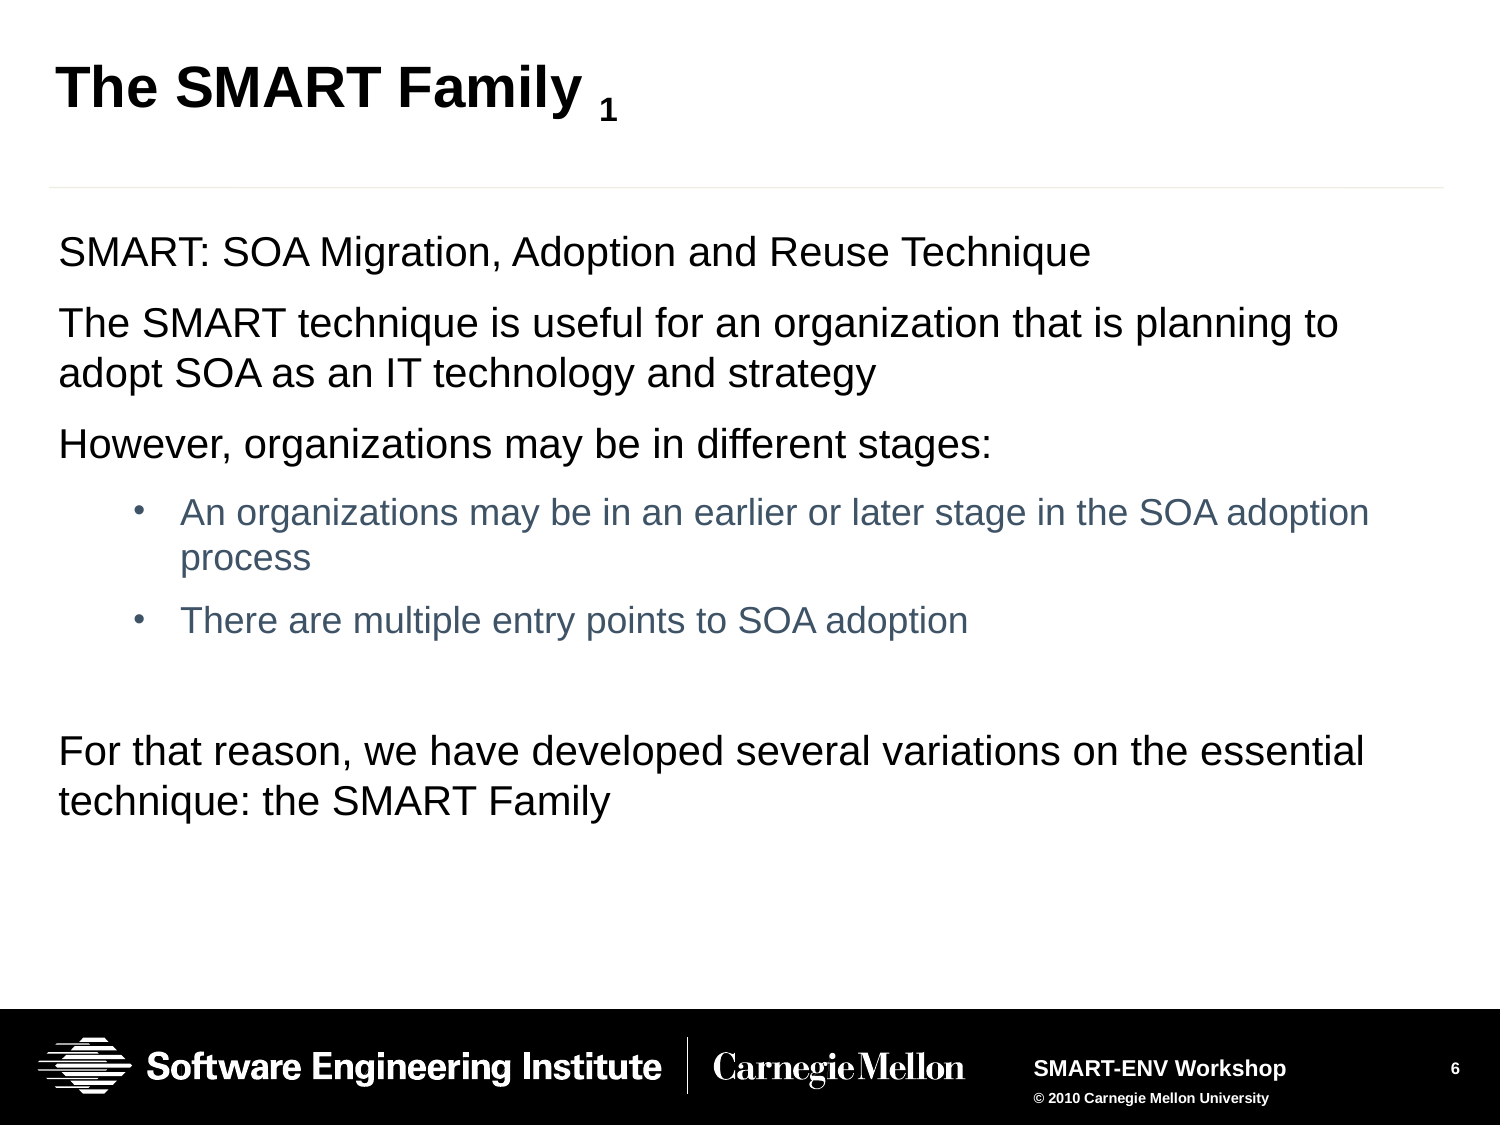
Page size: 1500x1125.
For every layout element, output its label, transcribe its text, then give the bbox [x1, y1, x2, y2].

title The SMART Family 1 [55, 49, 1451, 114]
list SMART: SOA Migration, Adoption and Reuse Technique The SMART technique is useful for an organization that is planning to adopt SOA as an IT technology and strategy However, organizations may be in different stages: An organizations may be in an earlier or later stage in the SOA adoption process There are multiple entry points to SOA adoption For that reason, we have developed several variations on the essential technique: the SMART Family [58, 224, 1438, 953]
